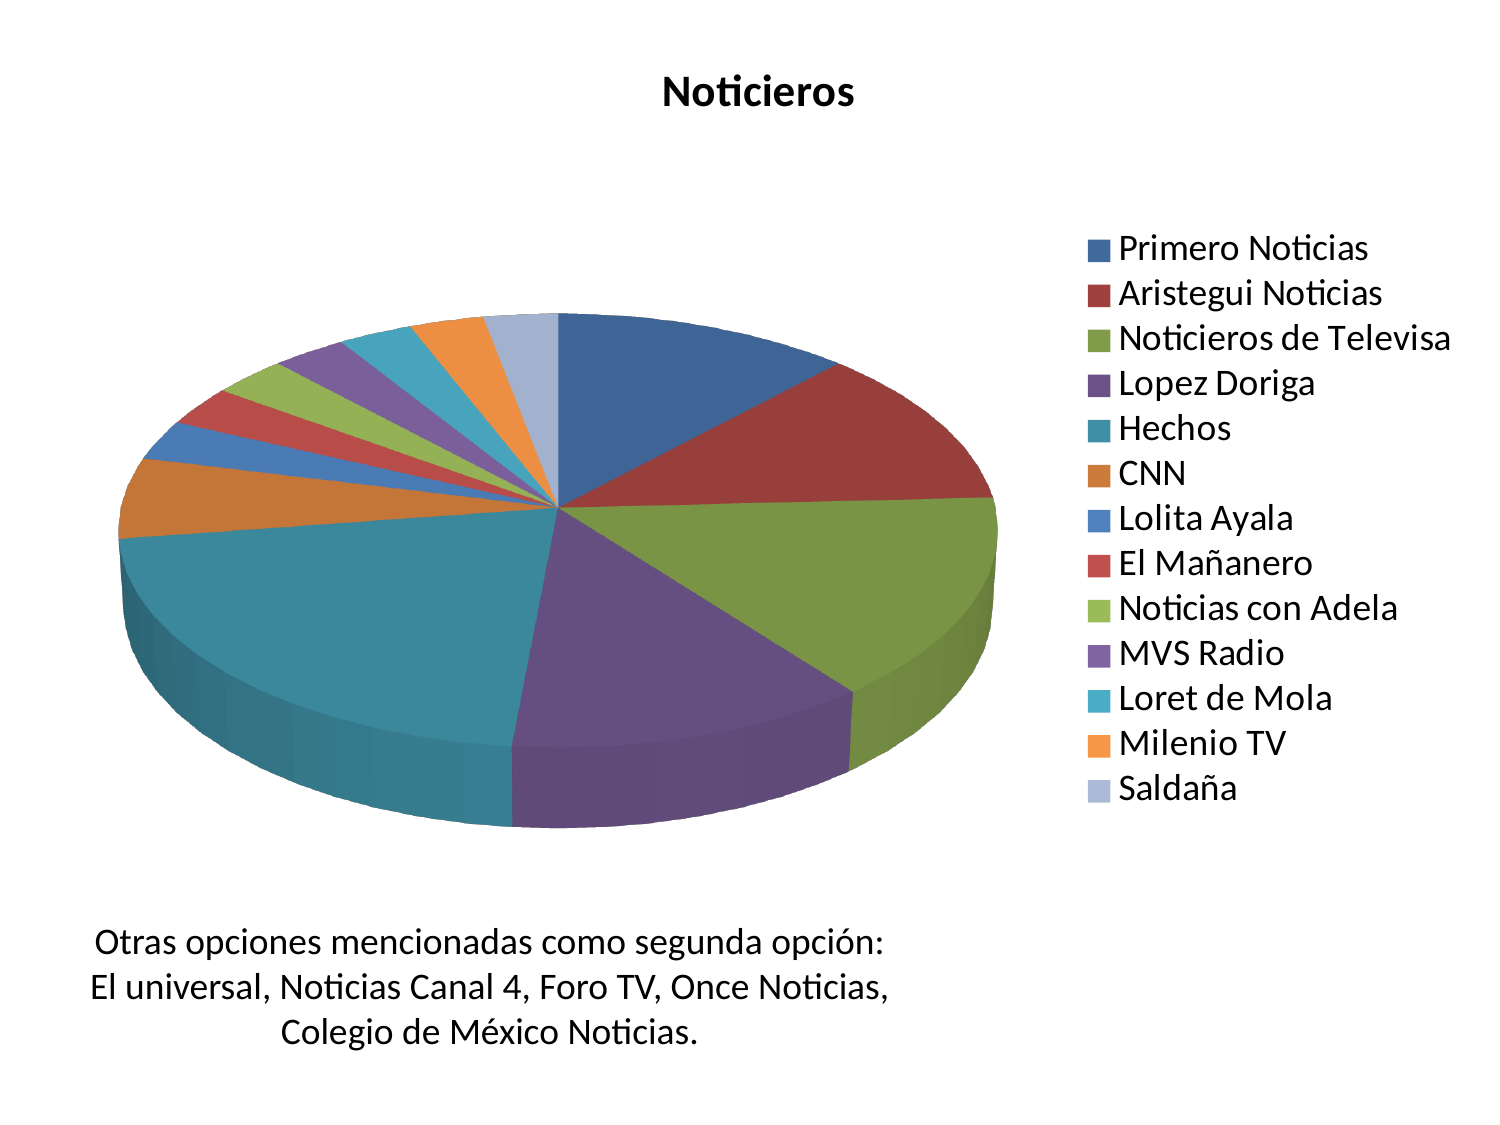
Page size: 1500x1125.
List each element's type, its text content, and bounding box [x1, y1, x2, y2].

chart [41, 30, 1477, 1012]
text_box Otras opciones mencionadas como segunda opción: El universal, Noticias Canal 4, Foro TV, Once Noticias, Colegio de México Noticias. [64, 1019, 916, 1060]
